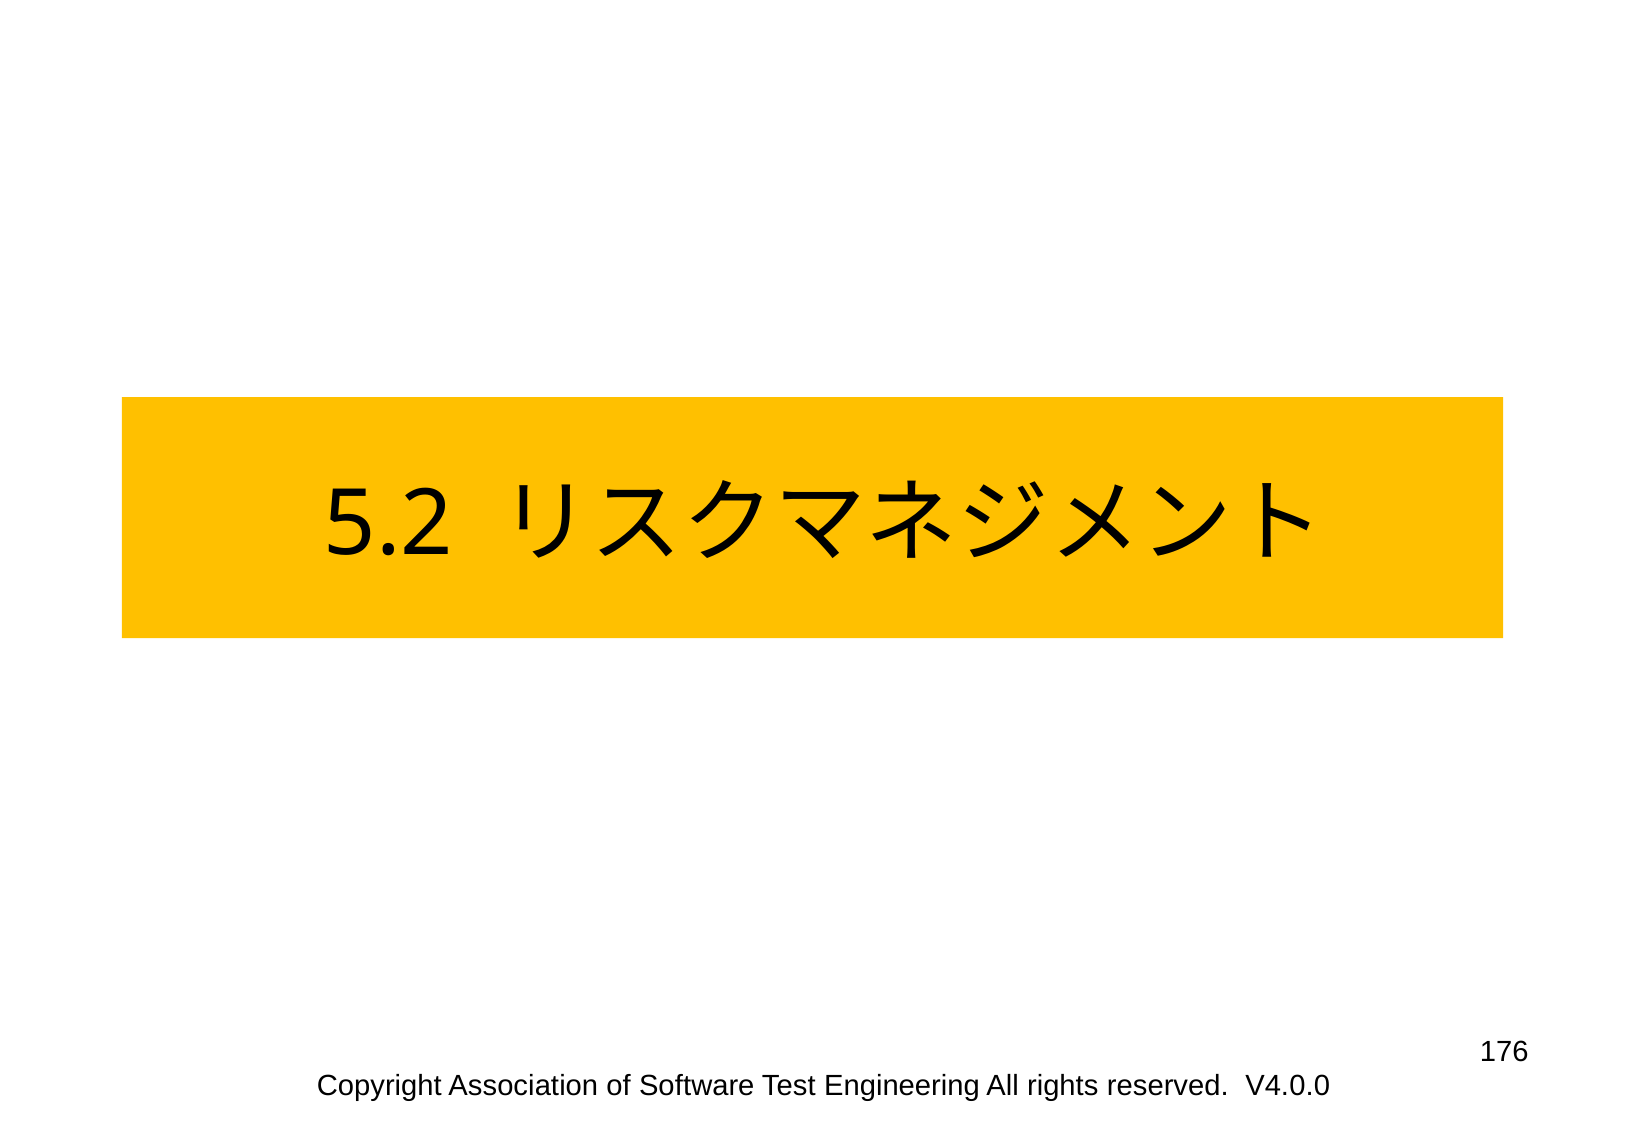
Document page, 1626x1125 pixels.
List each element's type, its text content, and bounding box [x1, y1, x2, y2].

slide_number ‹#› [1164, 1024, 1544, 1103]
footer Copyright Association of Software Test Engineering All rights reserved. V4.0.0 [233, 1058, 1415, 1103]
text_box 5.2 リスクマネジメント [121, 397, 1504, 639]
